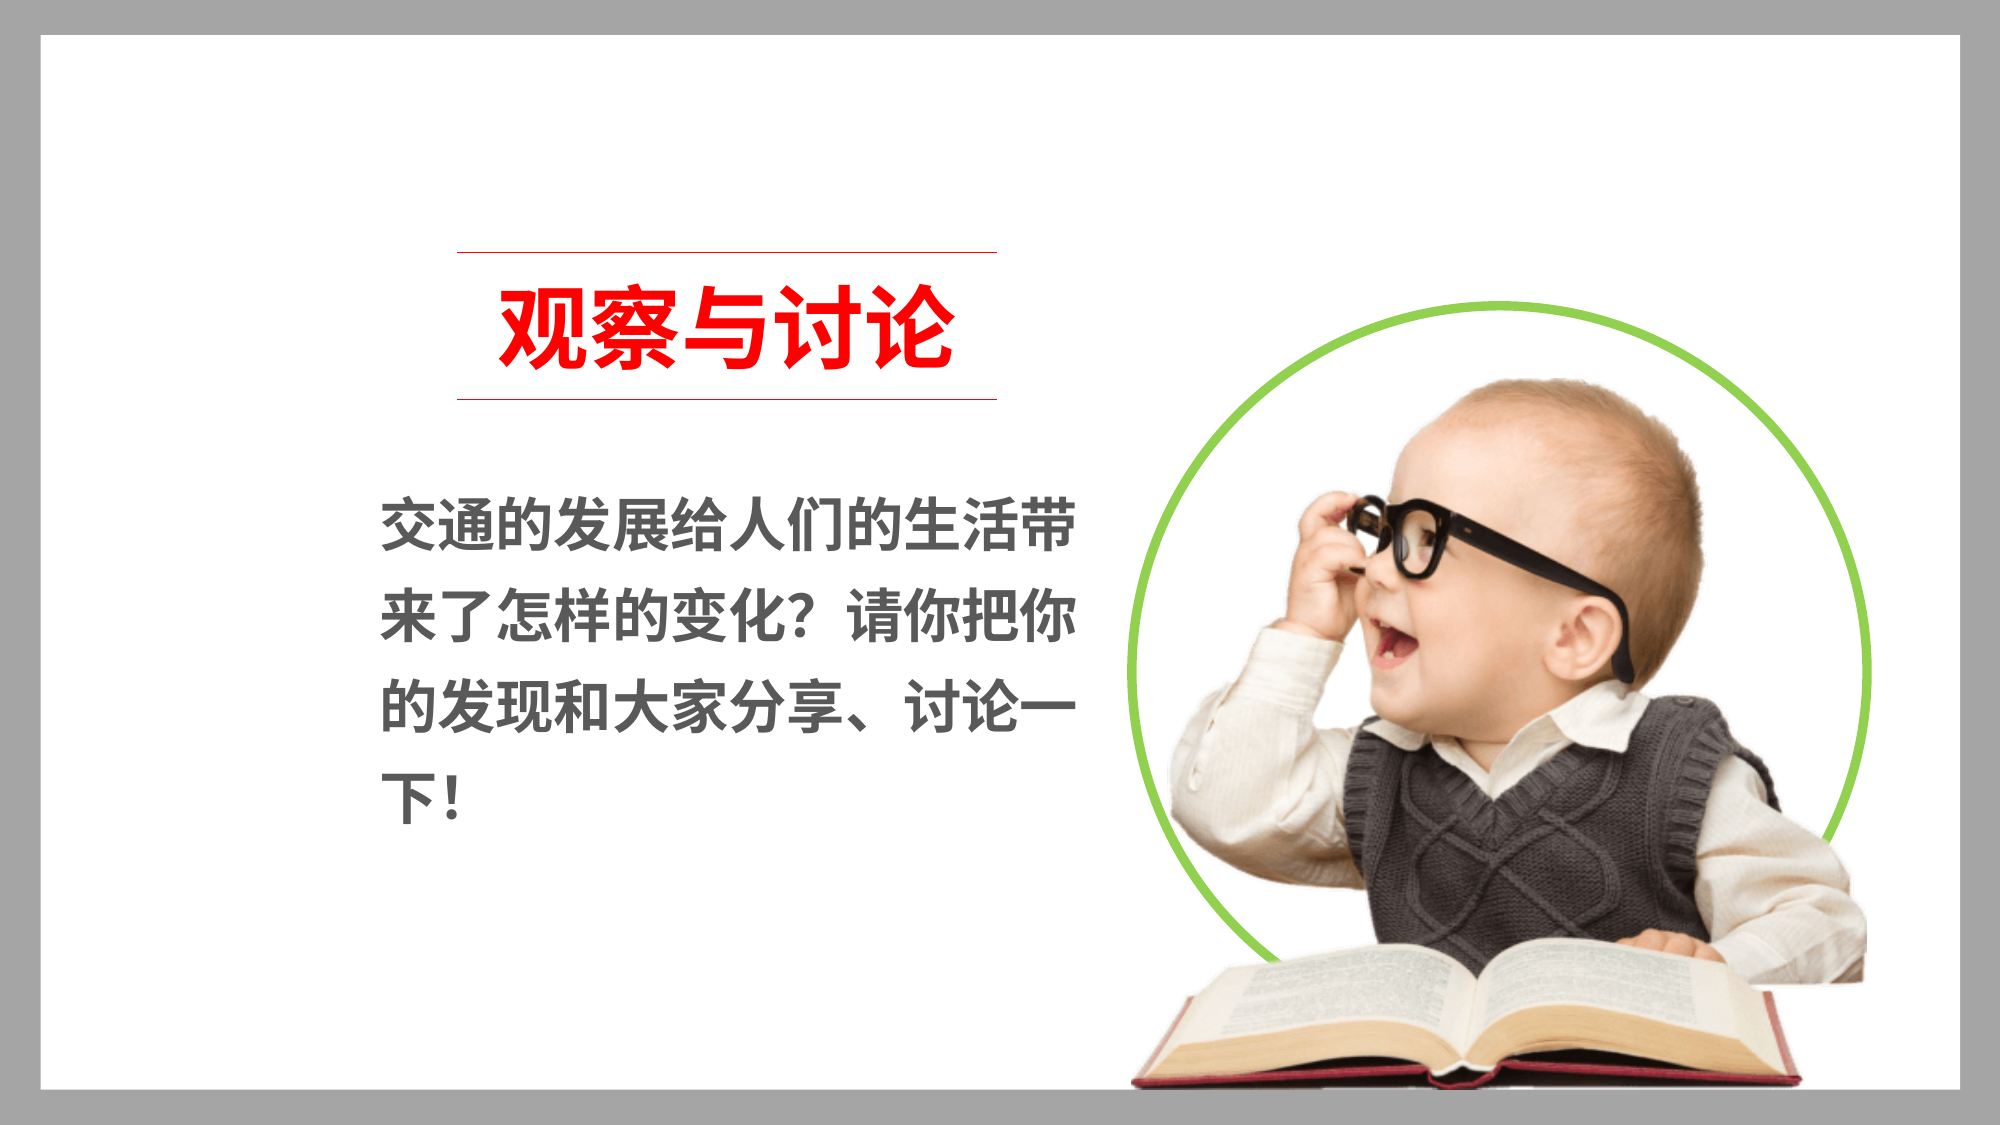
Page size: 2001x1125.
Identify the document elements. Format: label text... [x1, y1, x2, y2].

text_box [1278, 304, 1721, 378]
text_box 交通的发展给人们的生活带来了怎样的变化？请你把你的发现和大家分享、讨论一下！ [364, 460, 1119, 839]
text_box 观察与讨论 [457, 263, 998, 388]
picture [1131, 378, 1868, 1090]
text_box [40, 34, 1961, 1091]
text_box [0, 0, 2000, 1125]
